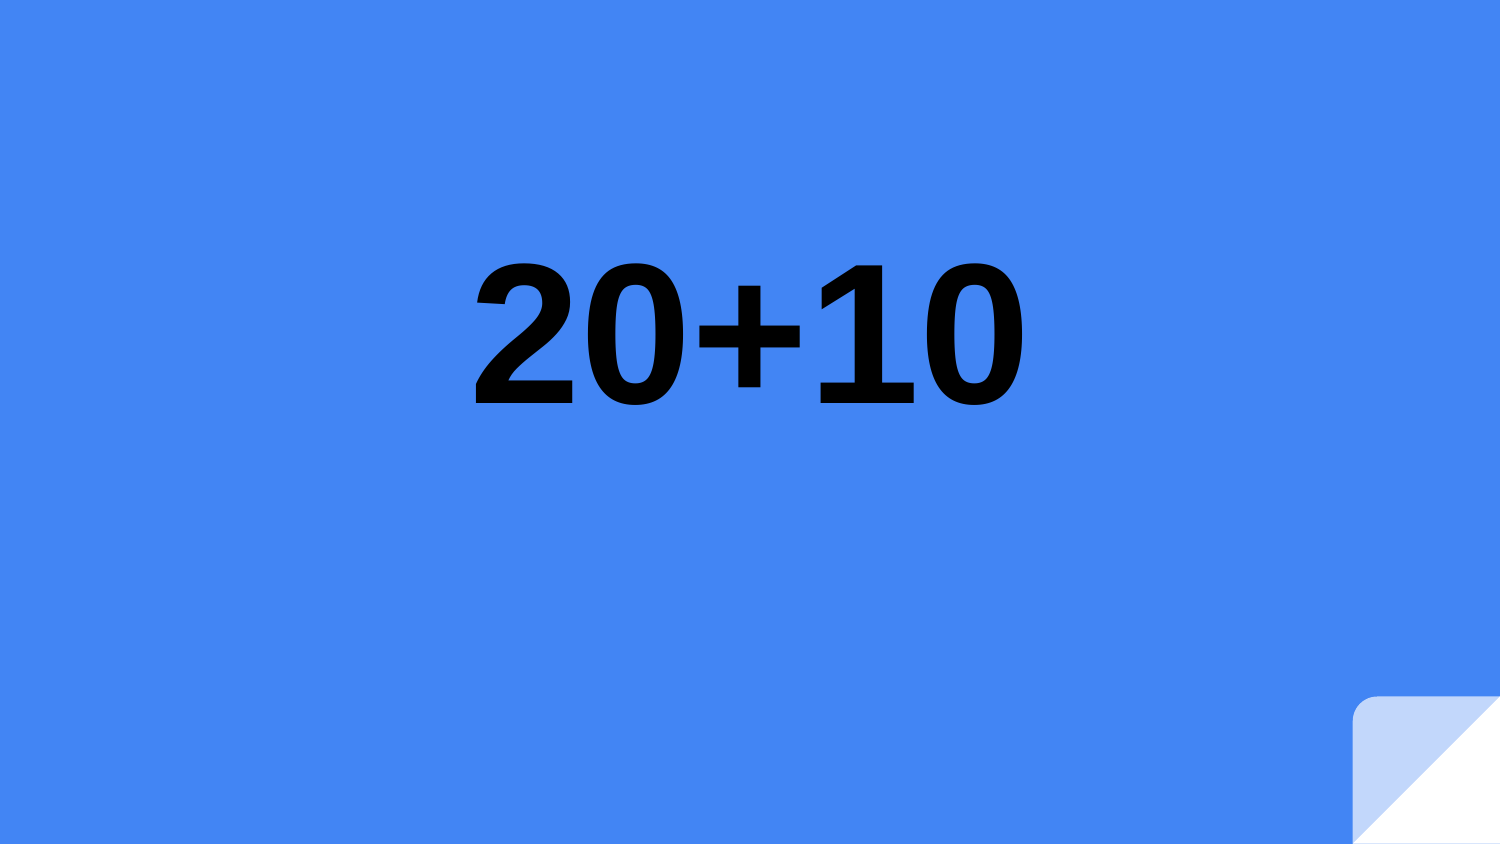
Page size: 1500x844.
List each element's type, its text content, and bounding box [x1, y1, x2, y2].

title 20+10 [51, 207, 1449, 459]
